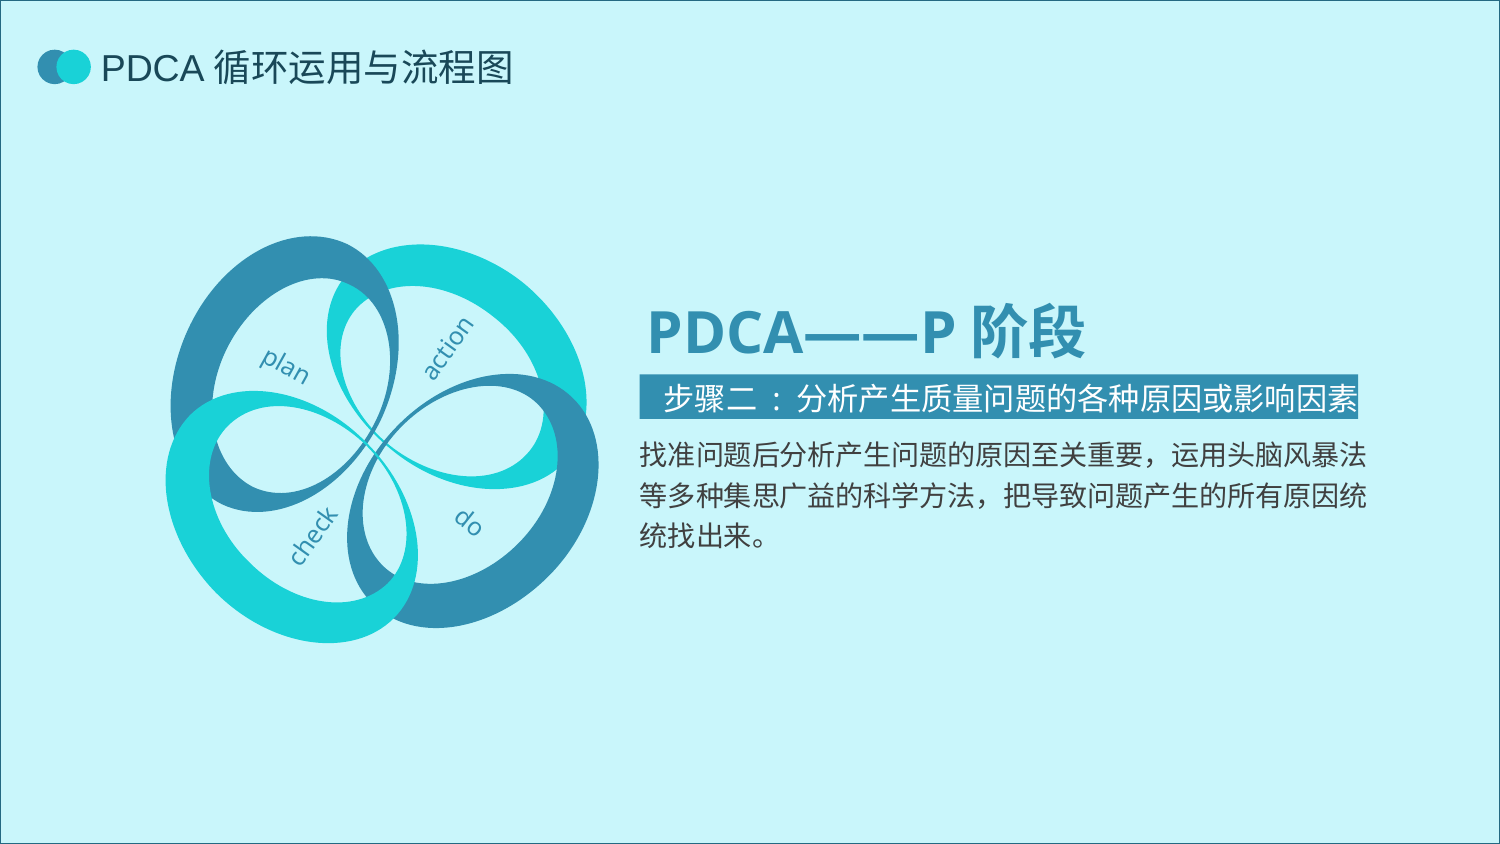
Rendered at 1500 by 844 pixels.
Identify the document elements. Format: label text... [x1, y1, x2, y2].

text_box 找准问题后分析产生问题的原因至关重要，运用头脑风暴法等多种集思广益的科学方法，把导致问题产生的所有原因统统找出来。 [625, 423, 1400, 560]
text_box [149, 223, 625, 660]
text_box PDCA——P阶段 [632, 287, 1116, 371]
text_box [617, 371, 1375, 425]
